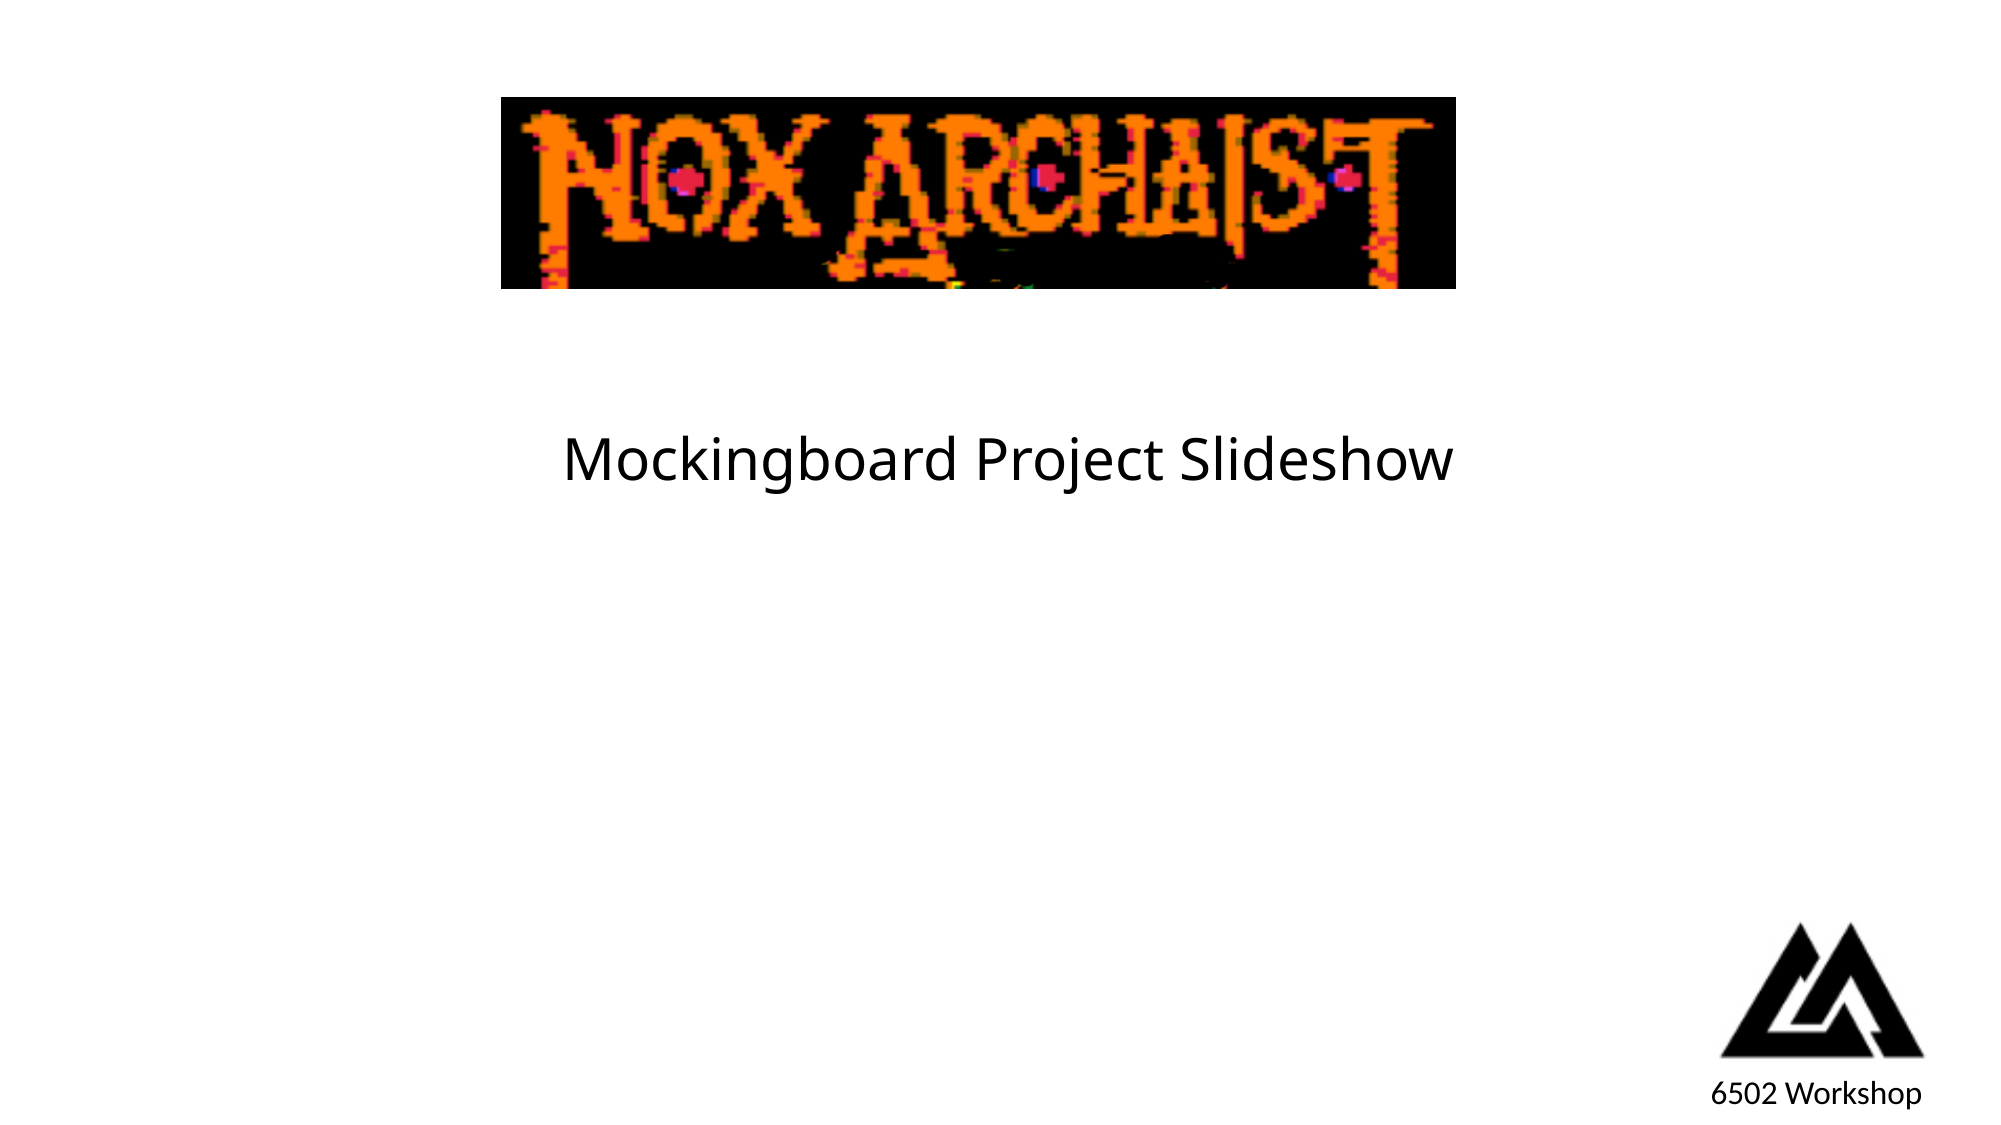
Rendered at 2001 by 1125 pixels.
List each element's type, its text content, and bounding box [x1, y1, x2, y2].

subtitle Mockingboard Project Slideshow [73, 422, 1929, 1013]
picture [1718, 920, 1928, 1061]
picture [501, 97, 1456, 289]
text_box 6502 Workshop [1695, 1063, 1994, 1119]
title [64, 335, 1861, 713]
